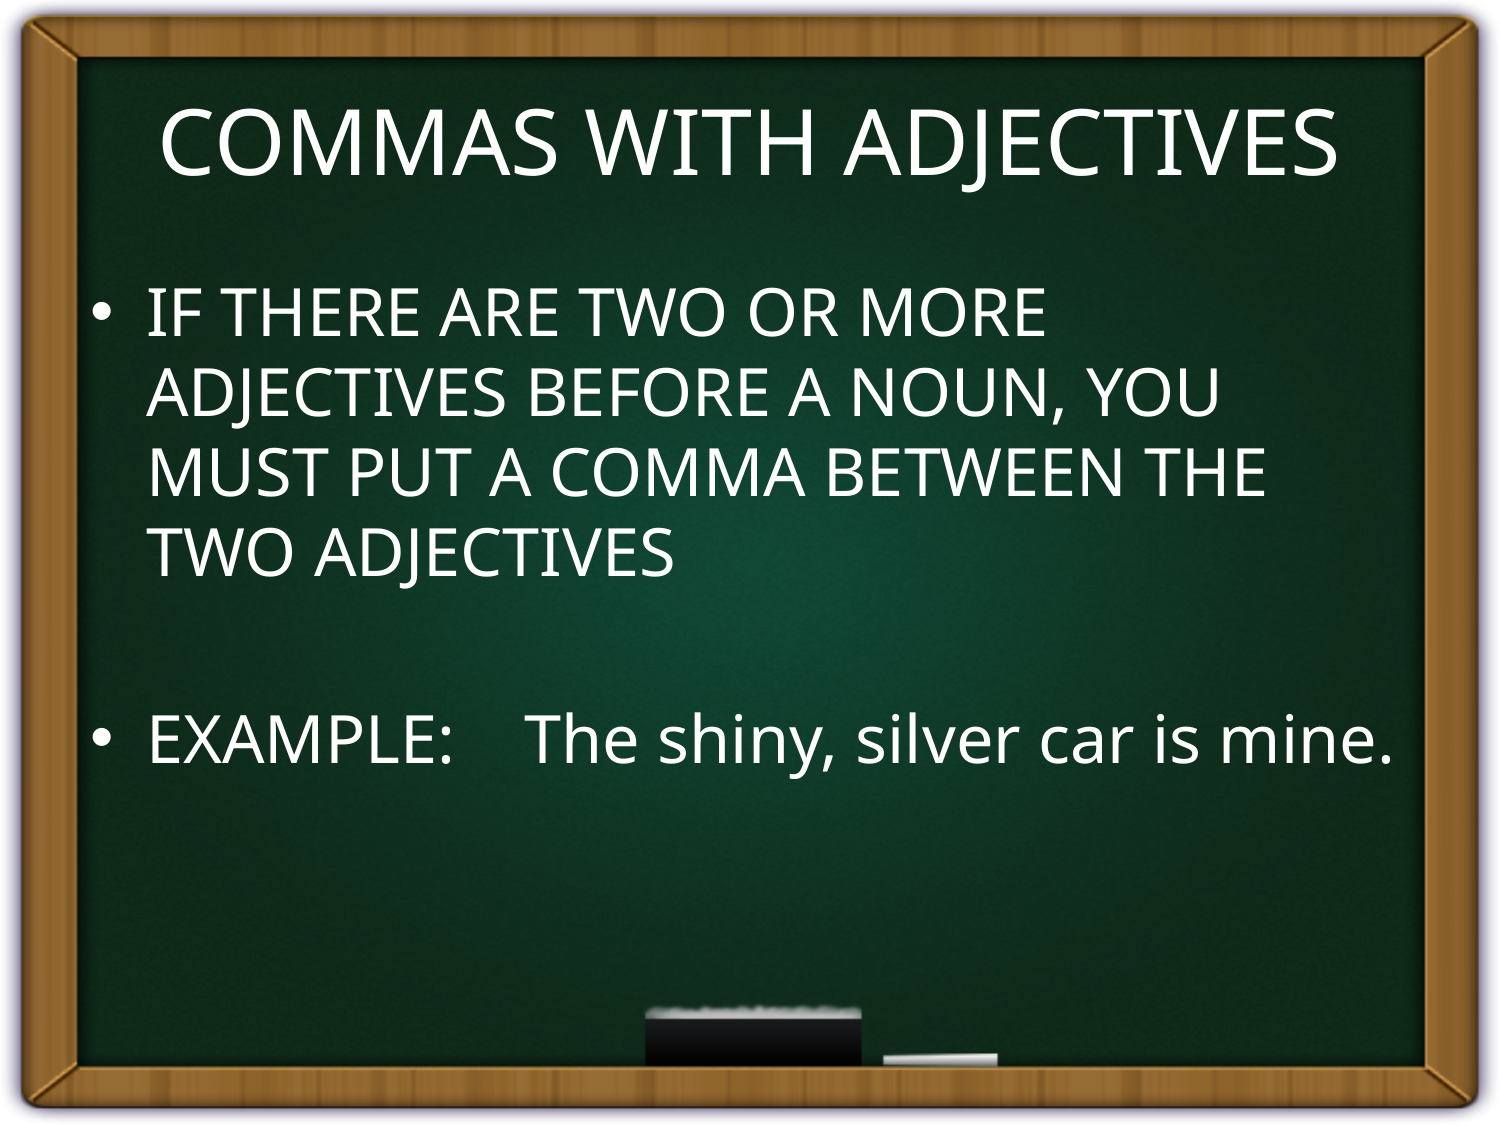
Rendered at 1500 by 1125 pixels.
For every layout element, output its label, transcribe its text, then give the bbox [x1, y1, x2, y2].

list IF THERE ARE TWO OR MORE ADJECTIVES BEFORE A NOUN, YOU MUST PUT A COMMA BETWEEN THE TWO ADJECTIVES EXAMPLE: The shiny, silver car is mine. [75, 262, 1425, 1005]
title COMMAS WITH ADJECTIVES [75, 45, 1425, 233]
picture [0, 0, 1500, 1125]
